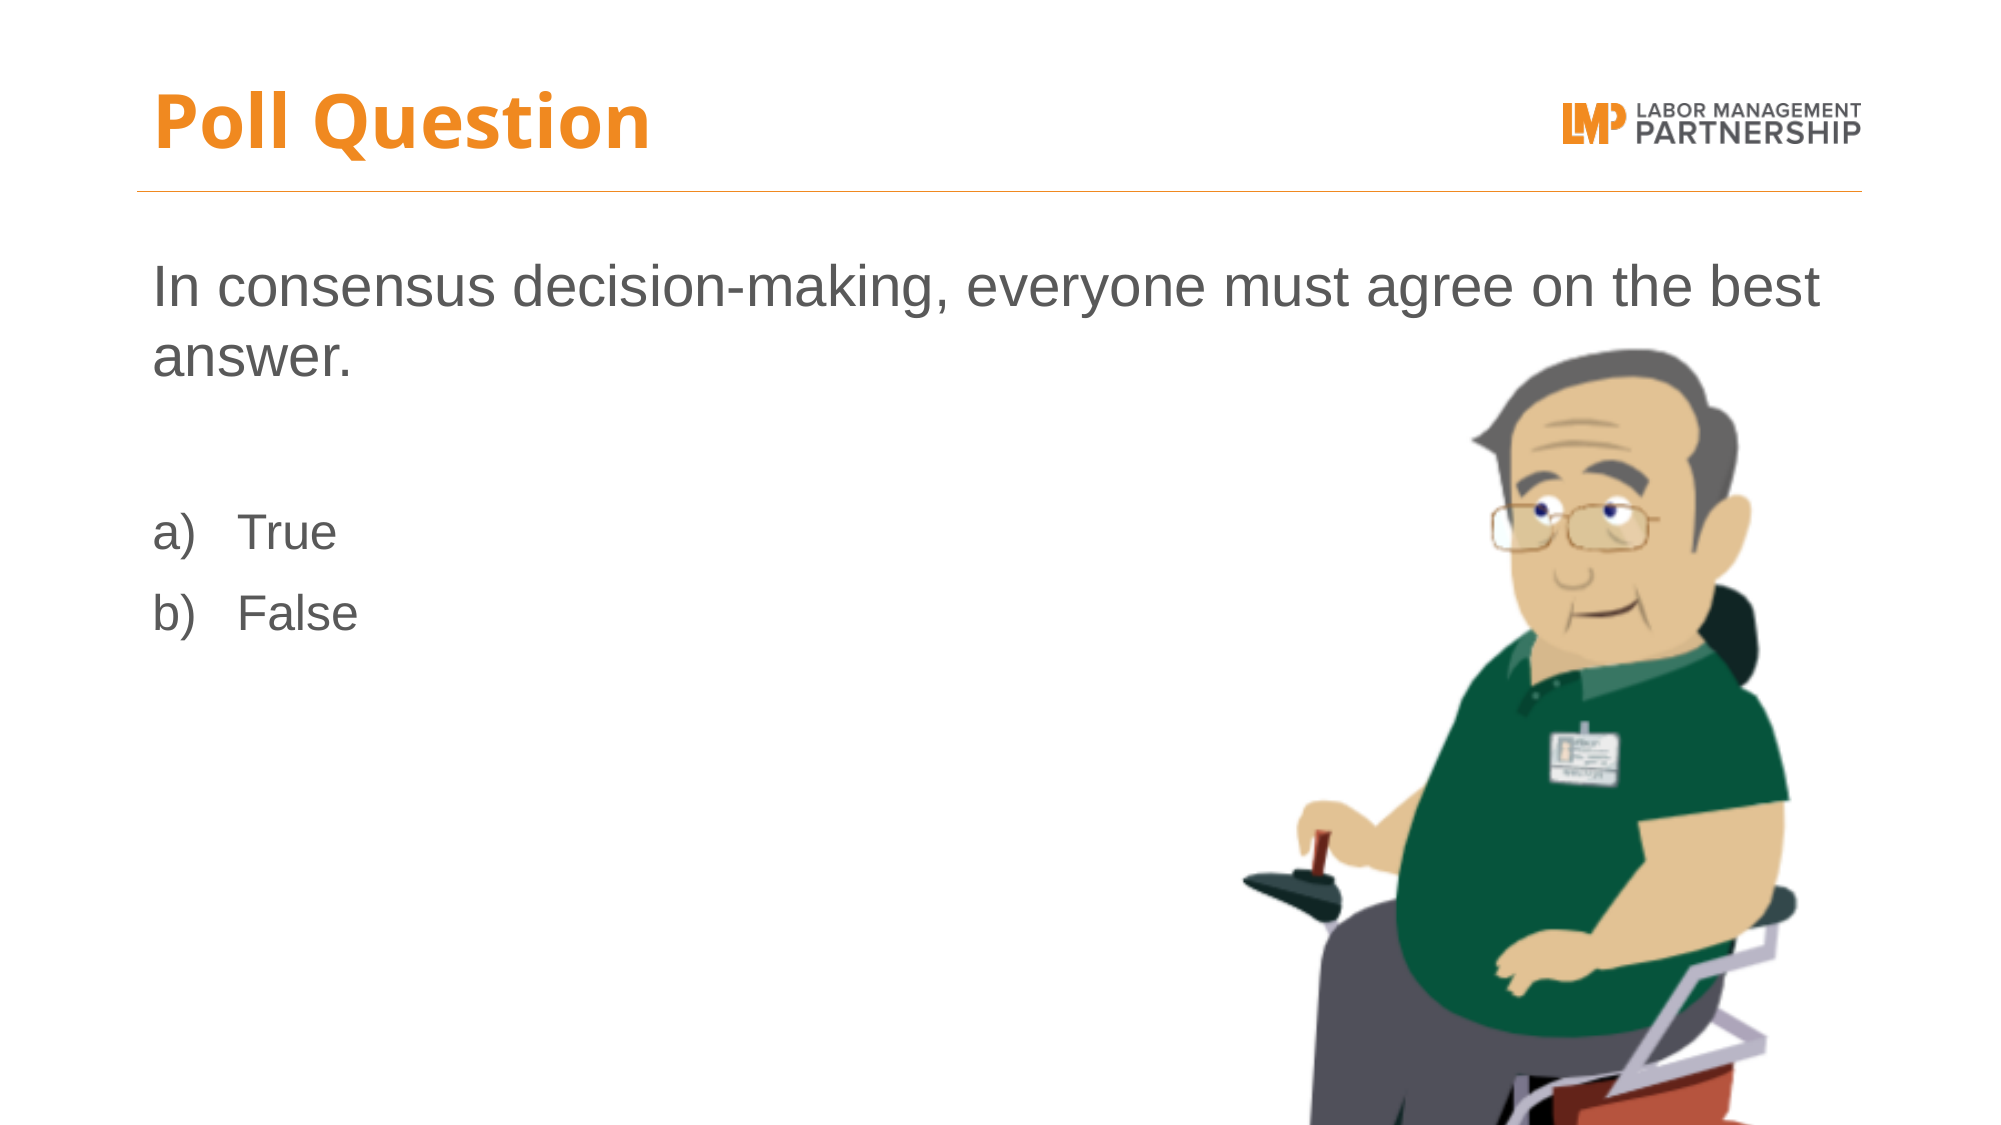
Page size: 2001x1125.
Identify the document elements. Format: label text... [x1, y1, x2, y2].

picture [1562, 103, 1863, 144]
picture [1224, 309, 1863, 1125]
title Poll Question [137, 59, 1529, 188]
list In consensus decision-making, everyone must agree on the best answer. True False [137, 240, 1863, 1014]
